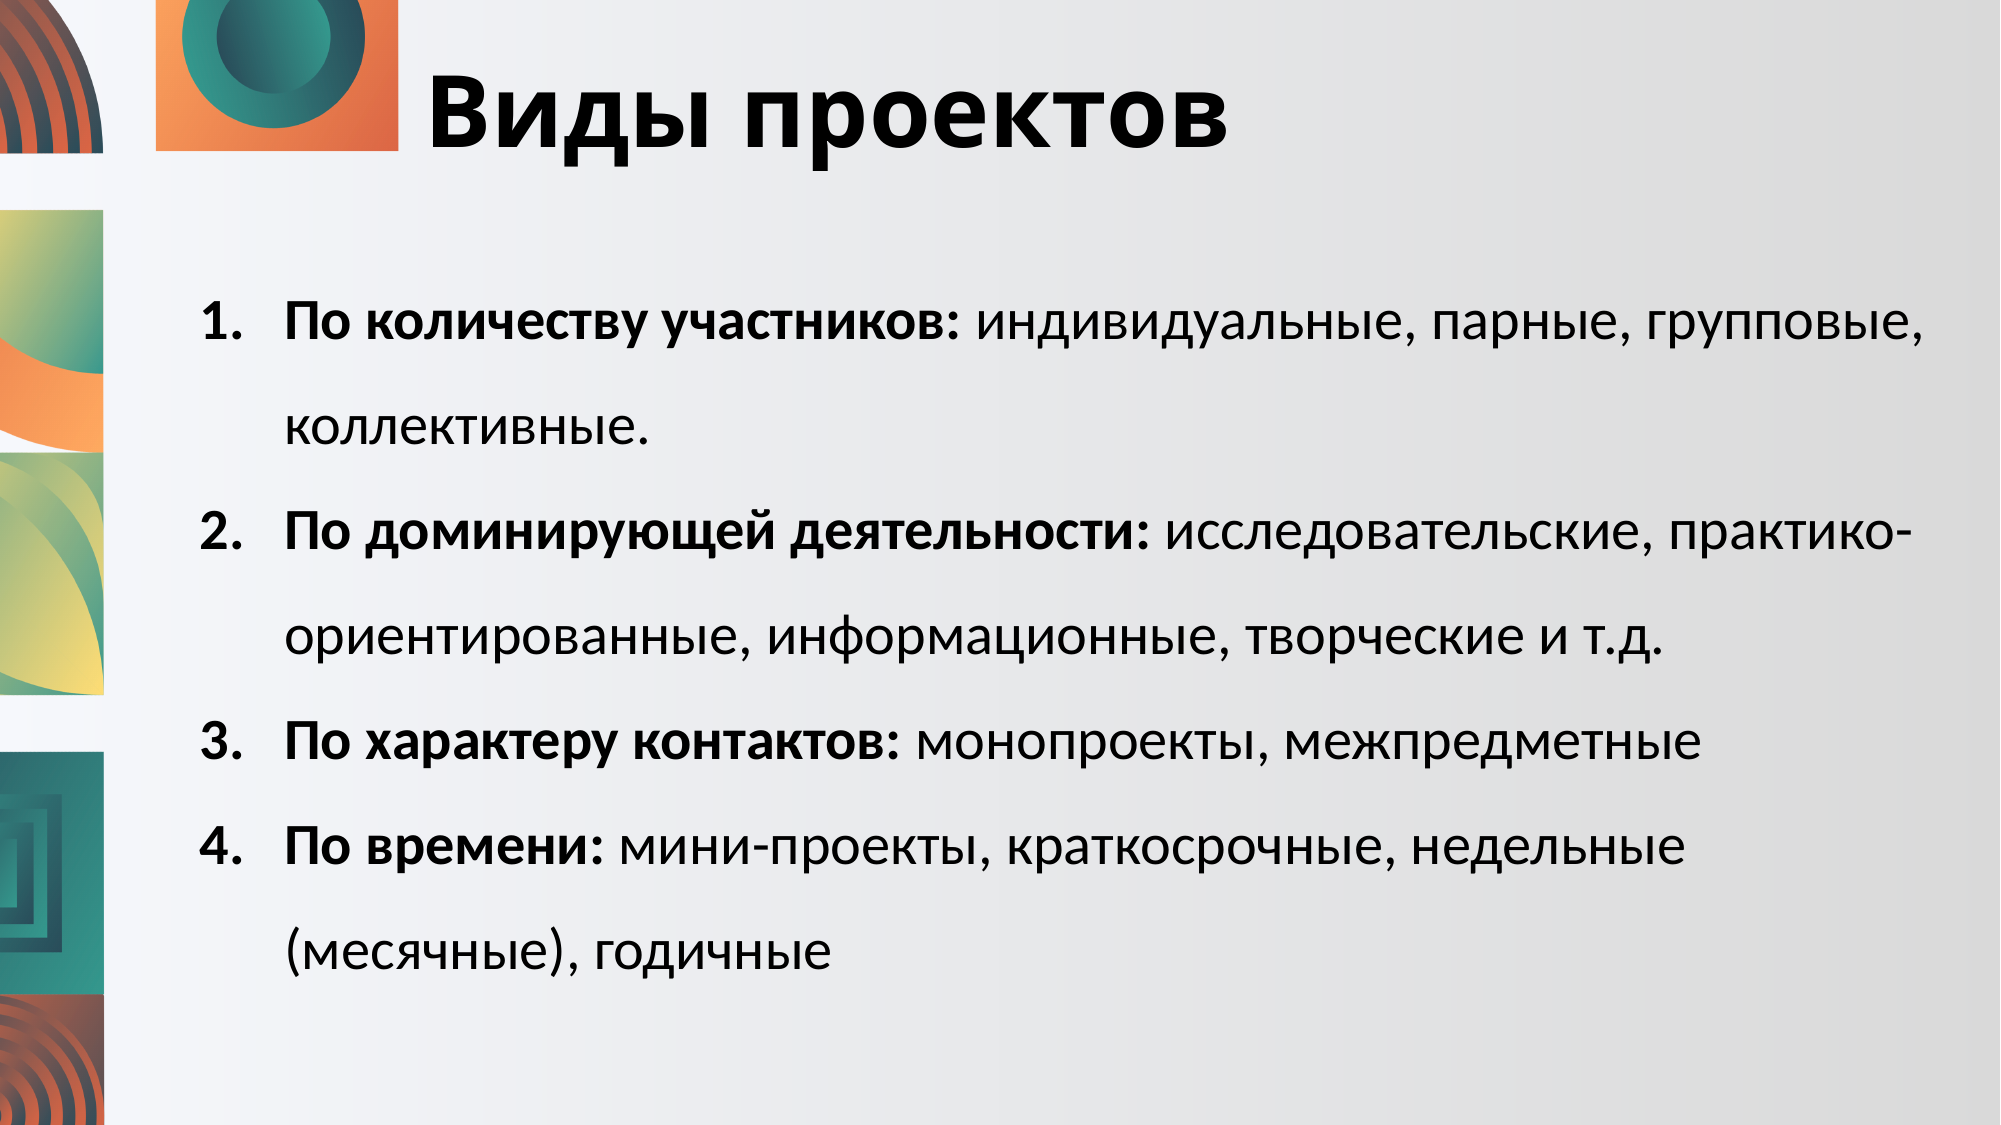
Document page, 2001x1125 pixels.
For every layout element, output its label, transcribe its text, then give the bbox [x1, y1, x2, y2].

title Виды проектов [409, 59, 1863, 171]
text_box По количеству участников: индивидуальные, парные, групповые, коллективные. По доминирующей деятельности: исследовательские, практико-ориентированные, информационные, творческие и т.д. По характеру контактов: монопроекты, межпредметные По времени: мини-проекты, краткосрочные, недельные (месячные), годичные [184, 238, 1969, 989]
picture [0, 0, 675, 1125]
